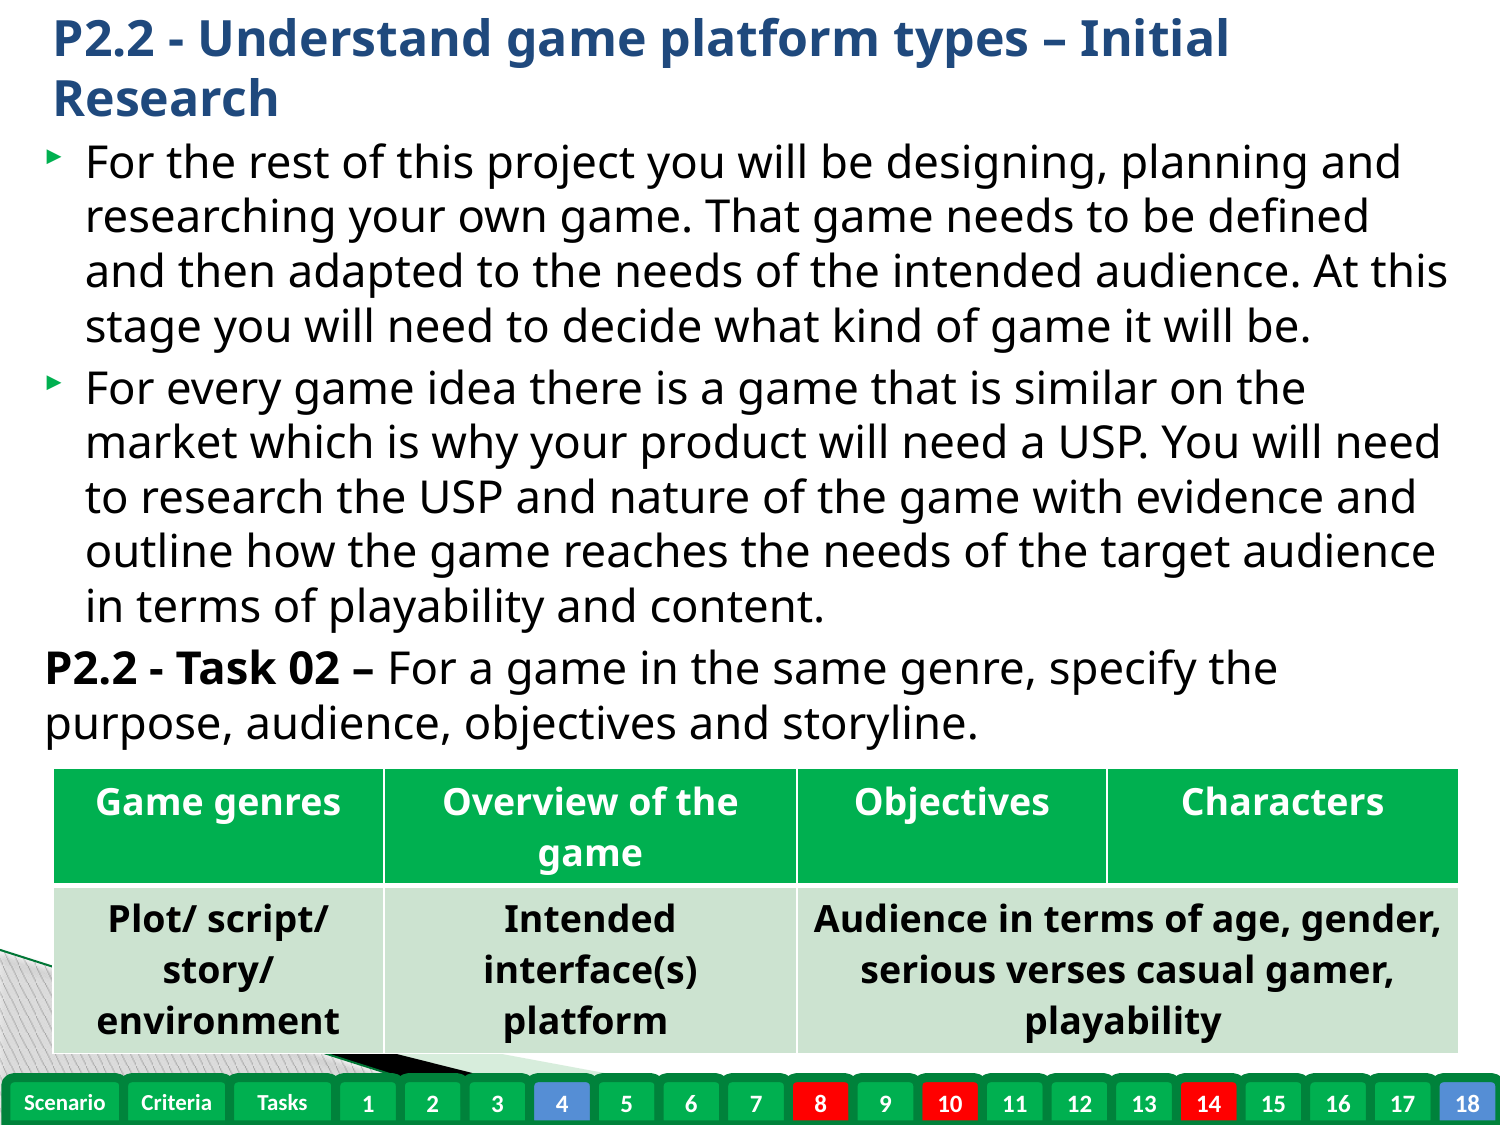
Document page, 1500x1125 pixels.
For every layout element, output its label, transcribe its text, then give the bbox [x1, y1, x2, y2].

table_header Objectives [798, 769, 1106, 883]
table_header Game genres [54, 769, 383, 883]
list For the rest of this project you will be designing, planning and researching your own game. That game needs to be defined and then adapted to the needs of the intended audience. At this stage you will need to decide what kind of game it will be. For every game idea there is a game that is similar on the market which is why your product will need a USP. You will need to research the USP and nature of the game with evidence and outline how the game reaches the needs of the target audience in terms of playability and content. P2.2 - Task 02 – For a game in the same genre, specify the purpose, audience, objectives and storyline. [29, 125, 1471, 764]
title P2.2 - Understand game platform types – Initial Research [37, 19, 1471, 114]
table_header Characters [1108, 769, 1458, 883]
table_cell Audience in terms of age, gender, serious verses casual gamer, playability [798, 888, 1458, 1053]
table_cell Plot/ script/ story/ environment [54, 888, 383, 1053]
table_header Overview of the game [385, 769, 796, 883]
table_cell Intended interface(s) platform [385, 888, 796, 1053]
